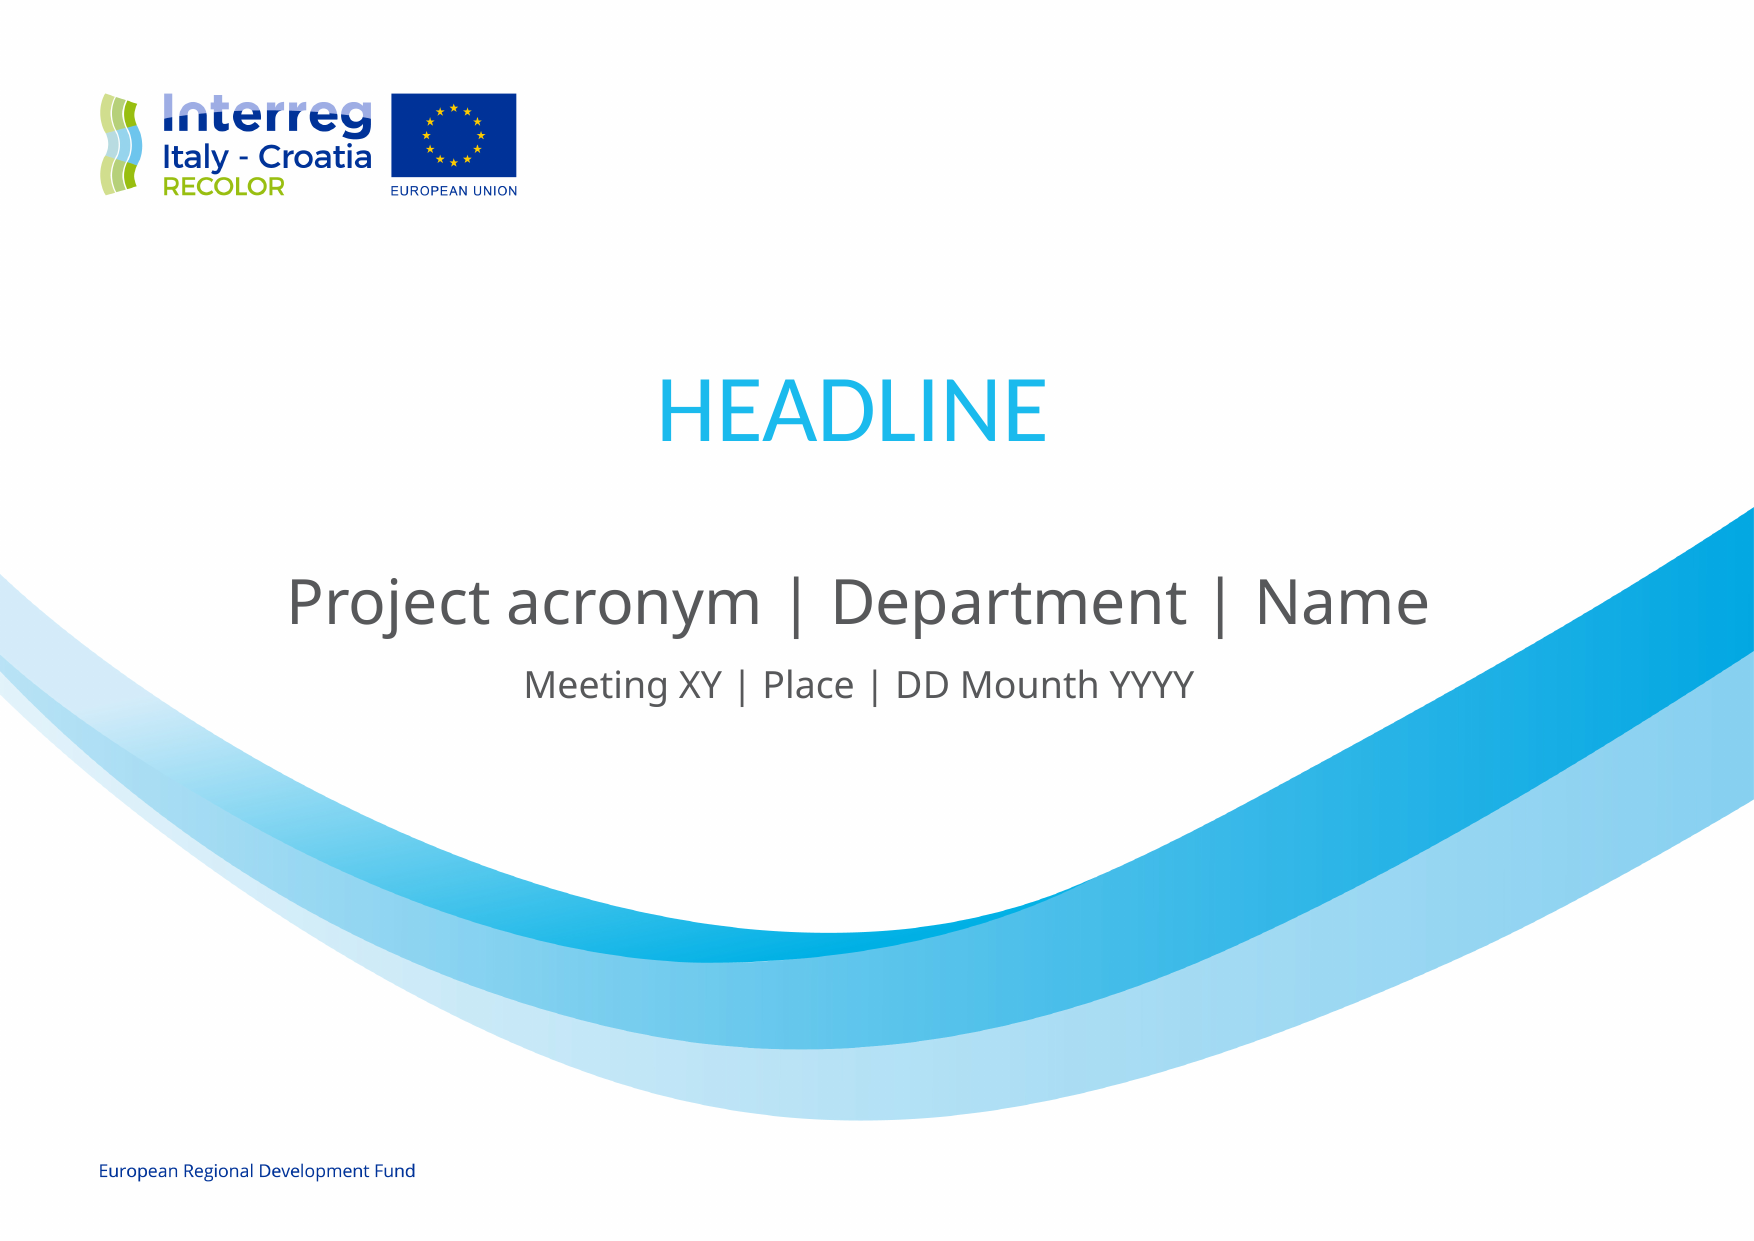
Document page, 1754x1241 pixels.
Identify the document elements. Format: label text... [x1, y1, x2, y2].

text_box Project acronym | Department | Name [156, 553, 1563, 646]
picture [0, 0, 1754, 1241]
text_box Meeting XY | Place | DD Mounth YYYY [156, 652, 1563, 716]
text_box HEADLINE [427, 337, 1279, 470]
